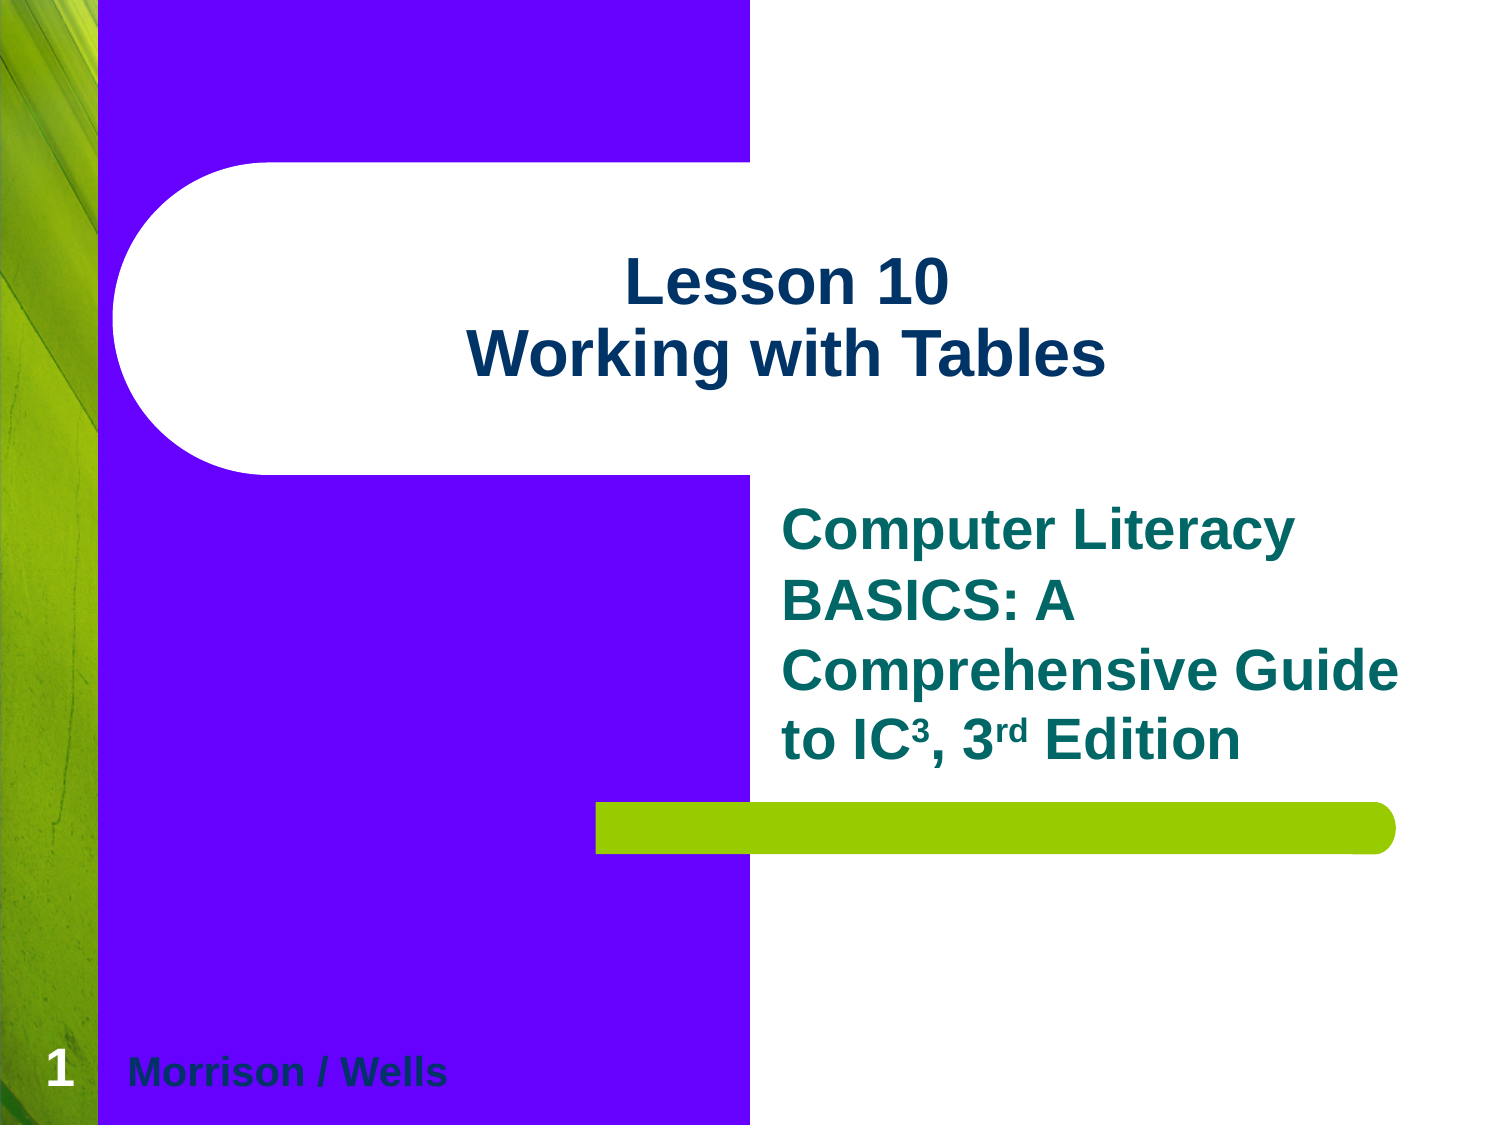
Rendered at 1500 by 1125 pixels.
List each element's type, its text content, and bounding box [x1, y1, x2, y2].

text_box Morrison / Wells [112, 1037, 525, 1103]
text_box [99, 1025, 538, 1086]
picture [0, 0, 98, 1125]
subtitle Computer Literacy BASICS: A Comprehensive Guide to IC3, 3rd Edition [766, 479, 1463, 780]
title Lesson 10 Working with Tables [112, 162, 1463, 476]
slide_number 1 [12, 1024, 110, 1106]
